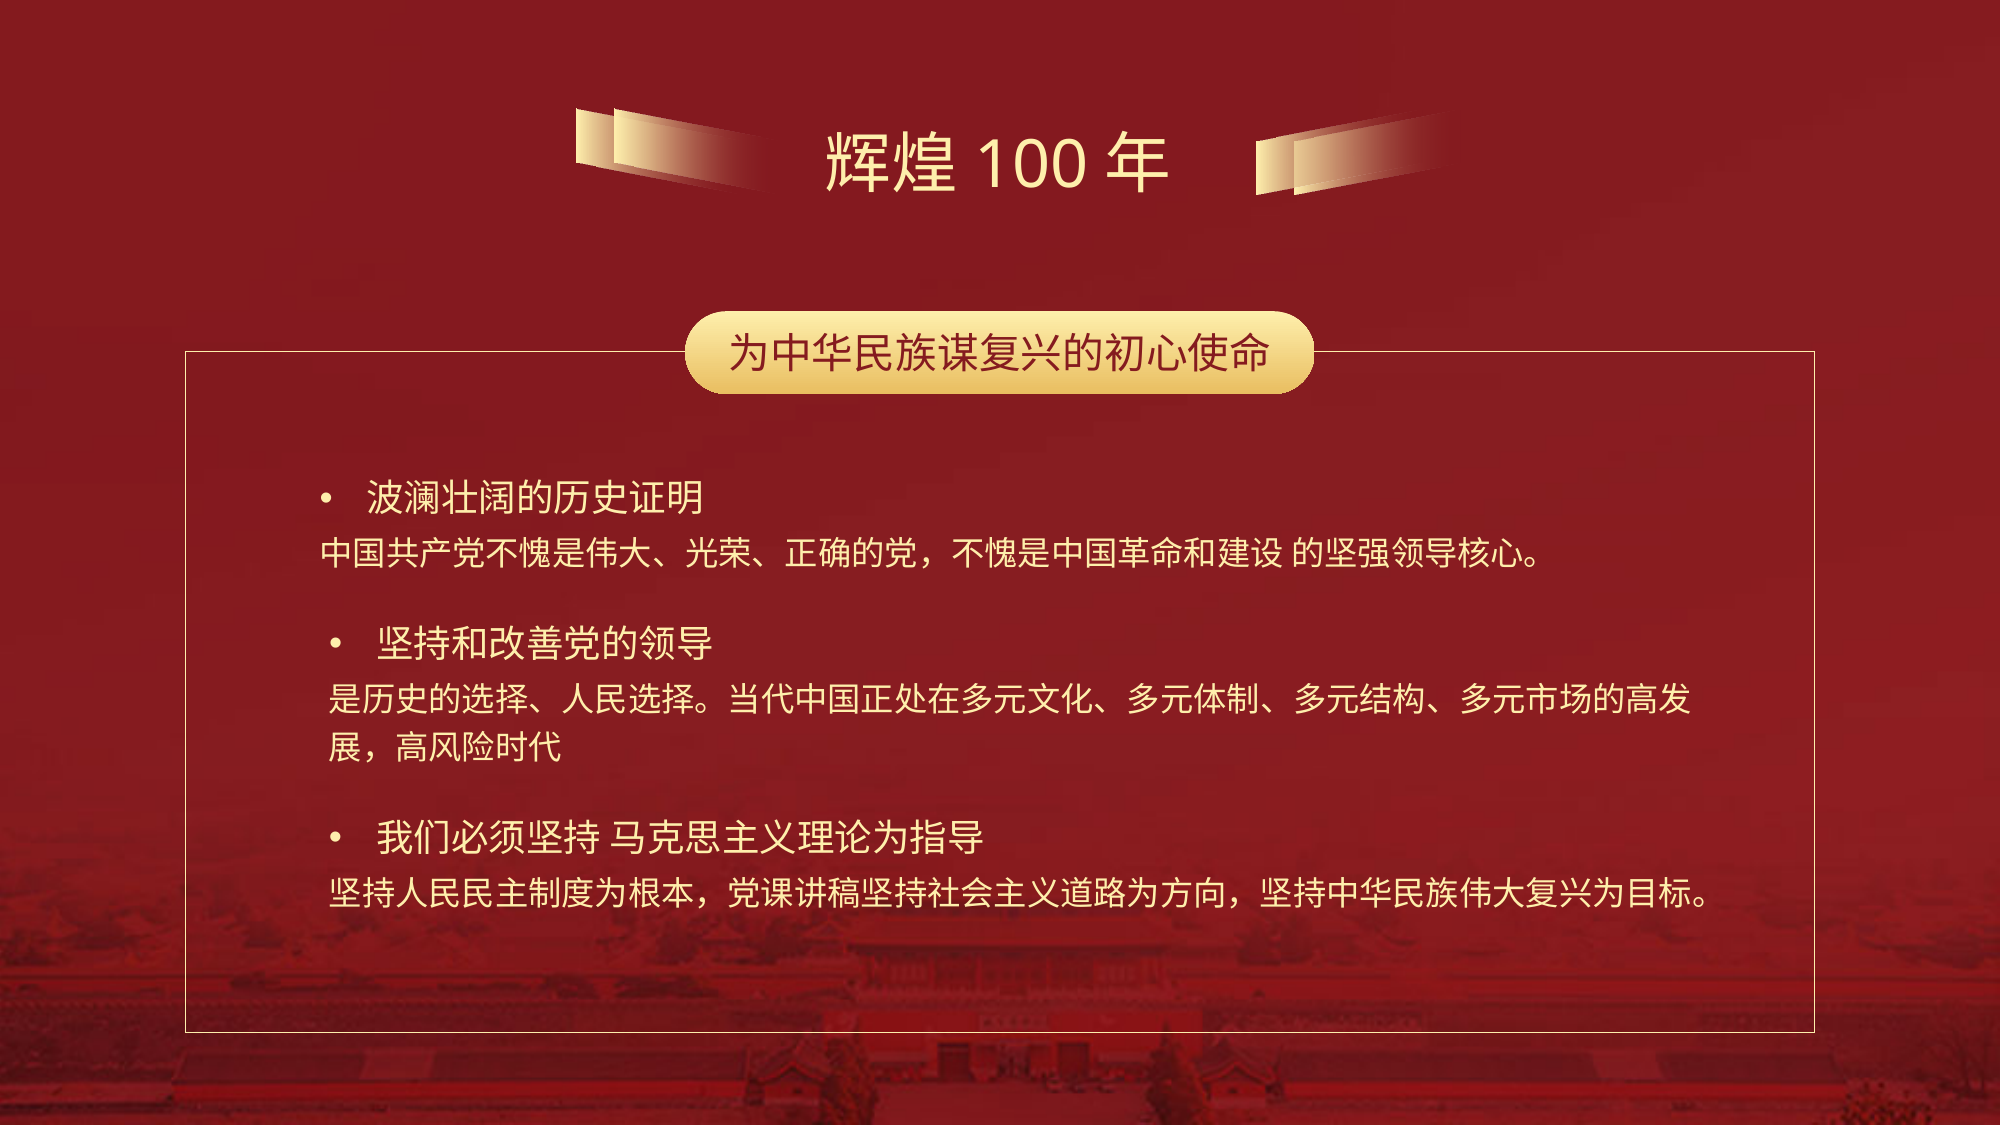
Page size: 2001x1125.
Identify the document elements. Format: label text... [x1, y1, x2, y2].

text_box 波澜壮阔的历史证明 [304, 471, 819, 528]
text_box 为中华民族谋复兴的初心使命 [713, 319, 1287, 385]
text_box [185, 351, 1815, 1033]
text_box 中国共产党不愧是伟大、光荣、正确的党，不愧是中国革命和建设 的坚强领导核心。 [304, 517, 1731, 580]
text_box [576, 108, 782, 195]
picture [0, 0, 2000, 1125]
text_box 我们必须坚持 马克思主义理论为指导 [314, 811, 1089, 867]
text_box 坚持和改善党的领导 [314, 617, 828, 673]
text_box [684, 310, 1316, 395]
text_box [1256, 108, 1462, 195]
text_box 辉煌100年 [576, 113, 1420, 209]
text_box 是历史的选择、人民选择。当代中国正处在多元文化、多元体制、多元结构、多元市场的高发展，高风险时代 [314, 662, 1740, 774]
text_box 坚持人民民主制度为根本，党课讲稿坚持社会主义道路为方向，坚持中华民族伟大复兴为目标。 [314, 856, 1740, 920]
